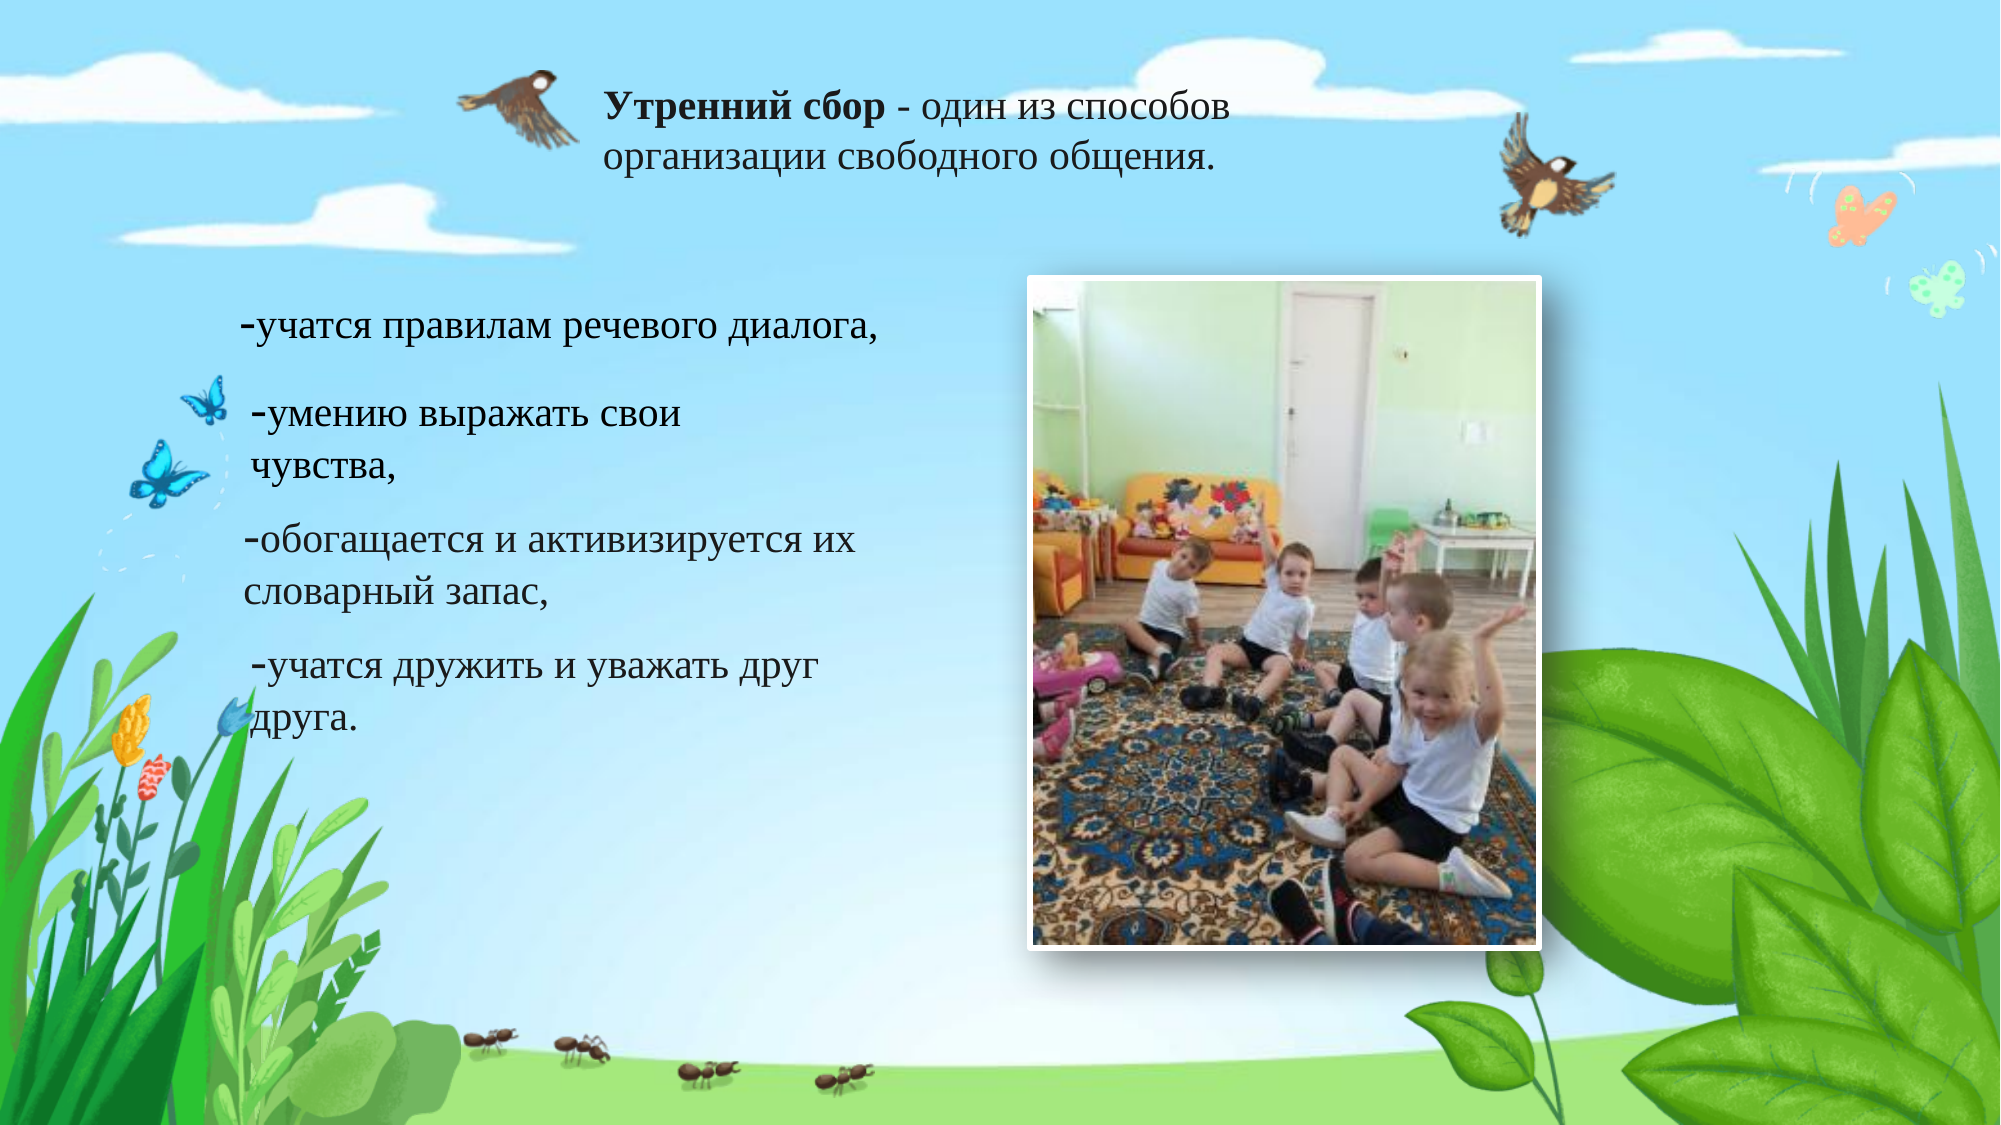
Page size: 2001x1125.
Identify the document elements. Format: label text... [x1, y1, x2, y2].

text_box -учатся дружить и уважать друг друга. [235, 621, 941, 747]
text_box Утренний сбор - один из способов организации свободного общения. [588, 70, 1478, 185]
picture [0, 0, 2001, 1125]
text_box -учатся правилам речевого диалога, [224, 280, 934, 356]
text_box -умению выражать свои чувства, [235, 369, 851, 494]
text_box -обогащается и активизируется их словарный запас, [228, 495, 992, 621]
